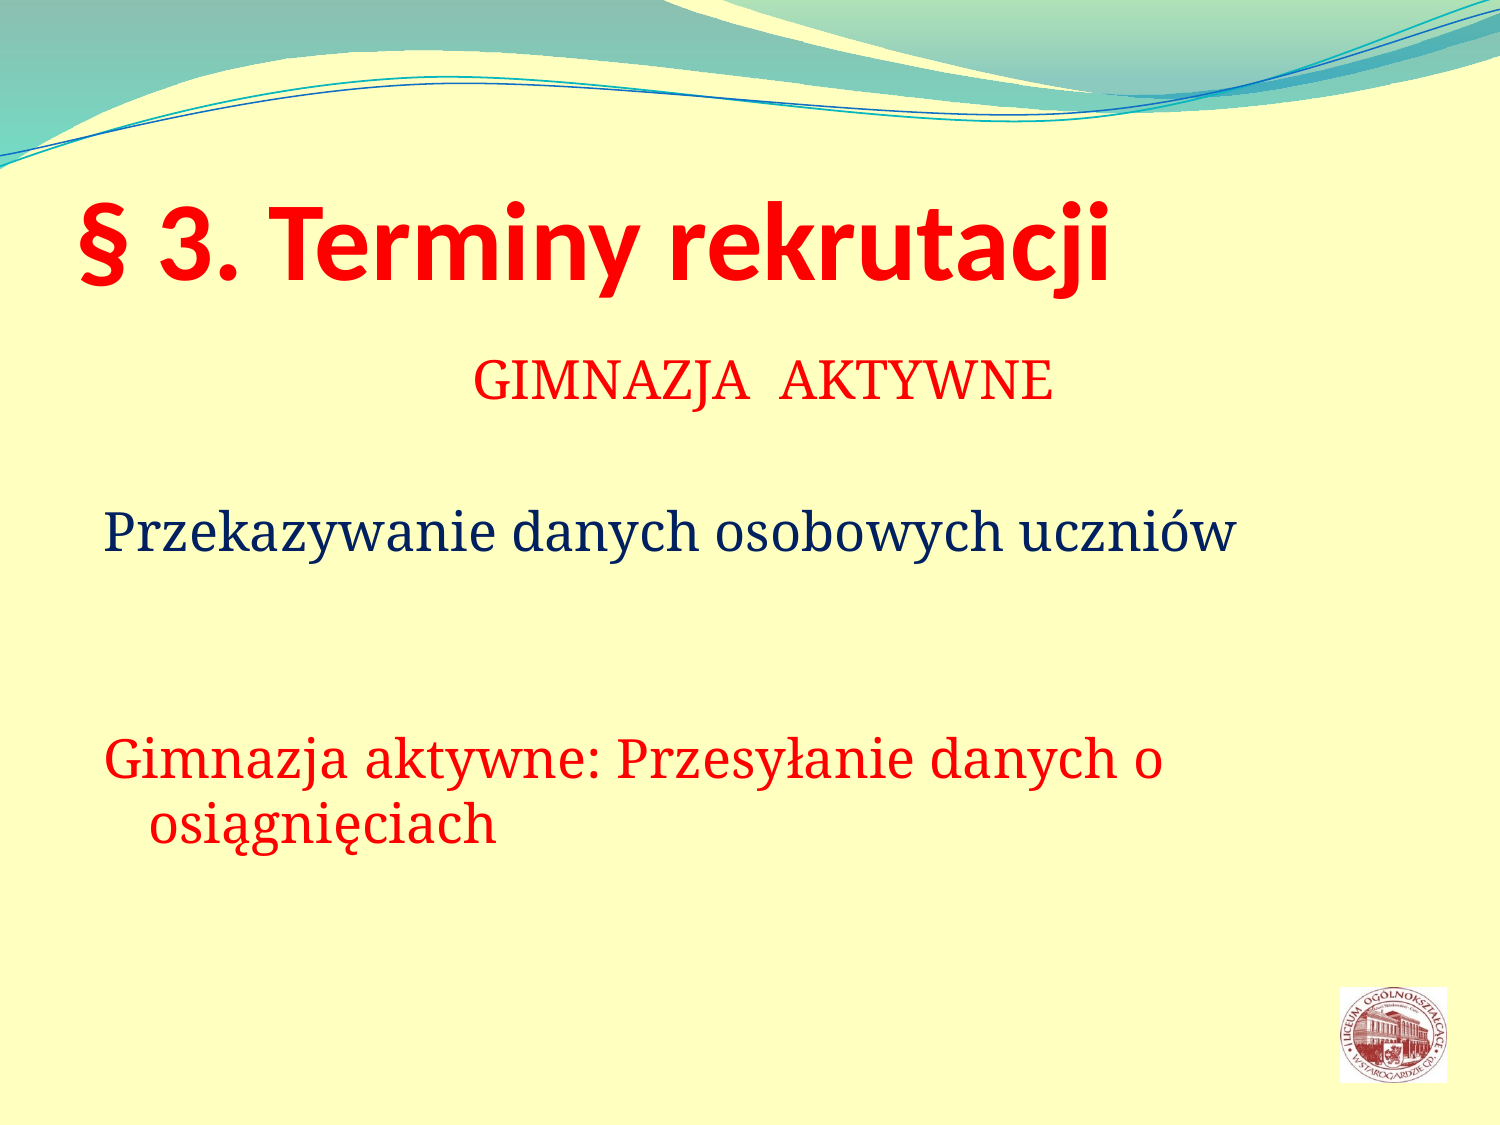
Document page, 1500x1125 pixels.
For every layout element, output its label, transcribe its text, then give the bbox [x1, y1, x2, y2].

title § 3. Terminy rekrutacji [75, 115, 1425, 303]
picture [1340, 987, 1448, 1083]
list GIMNAZJA AKTYWNE Przekazywanie danych osobowych uczniów Gimnazja aktywne: Przesyłanie danych o osiągnięciach [88, 338, 1439, 1059]
